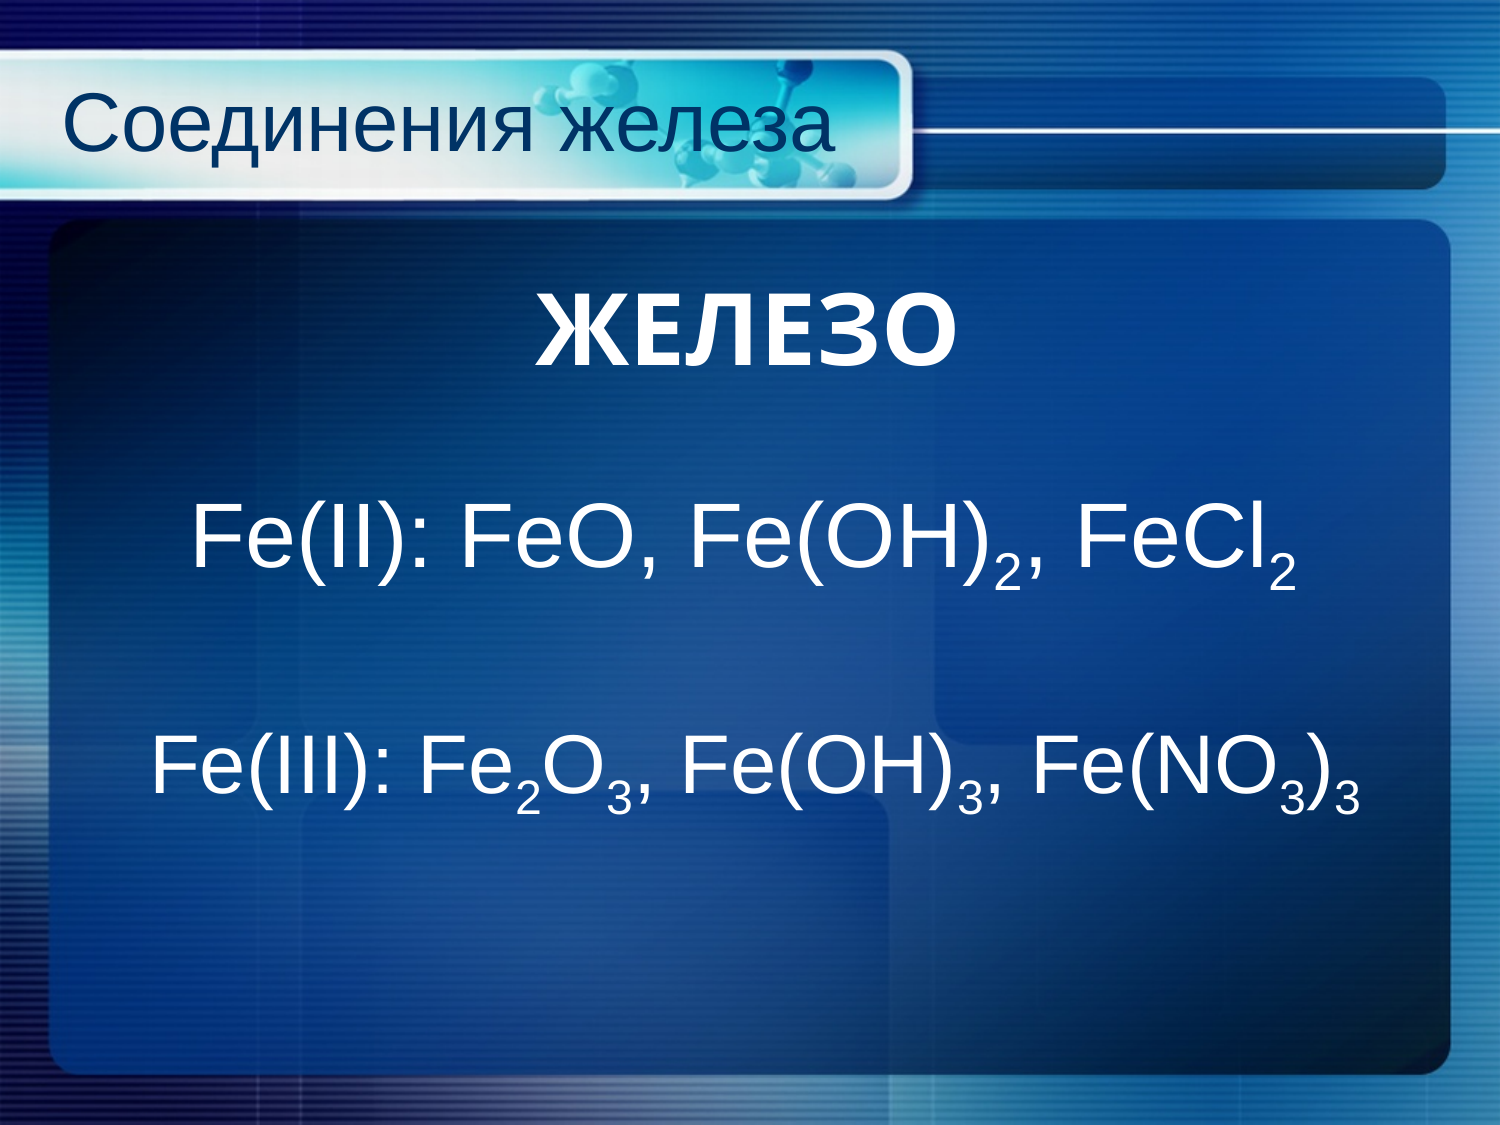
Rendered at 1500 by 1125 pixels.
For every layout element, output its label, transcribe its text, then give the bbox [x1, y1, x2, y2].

text_box Fe(III): Fe2O3, Fe(OH)3, Fe(NO3)3 [134, 703, 1376, 832]
text_box ЖЕЛЕЗО [521, 257, 976, 393]
picture [0, 0, 1500, 1125]
text_box Fe(II): FeO, Fe(OH)2, FeCl2 [174, 468, 1313, 609]
title Соединения железа [29, 54, 869, 183]
